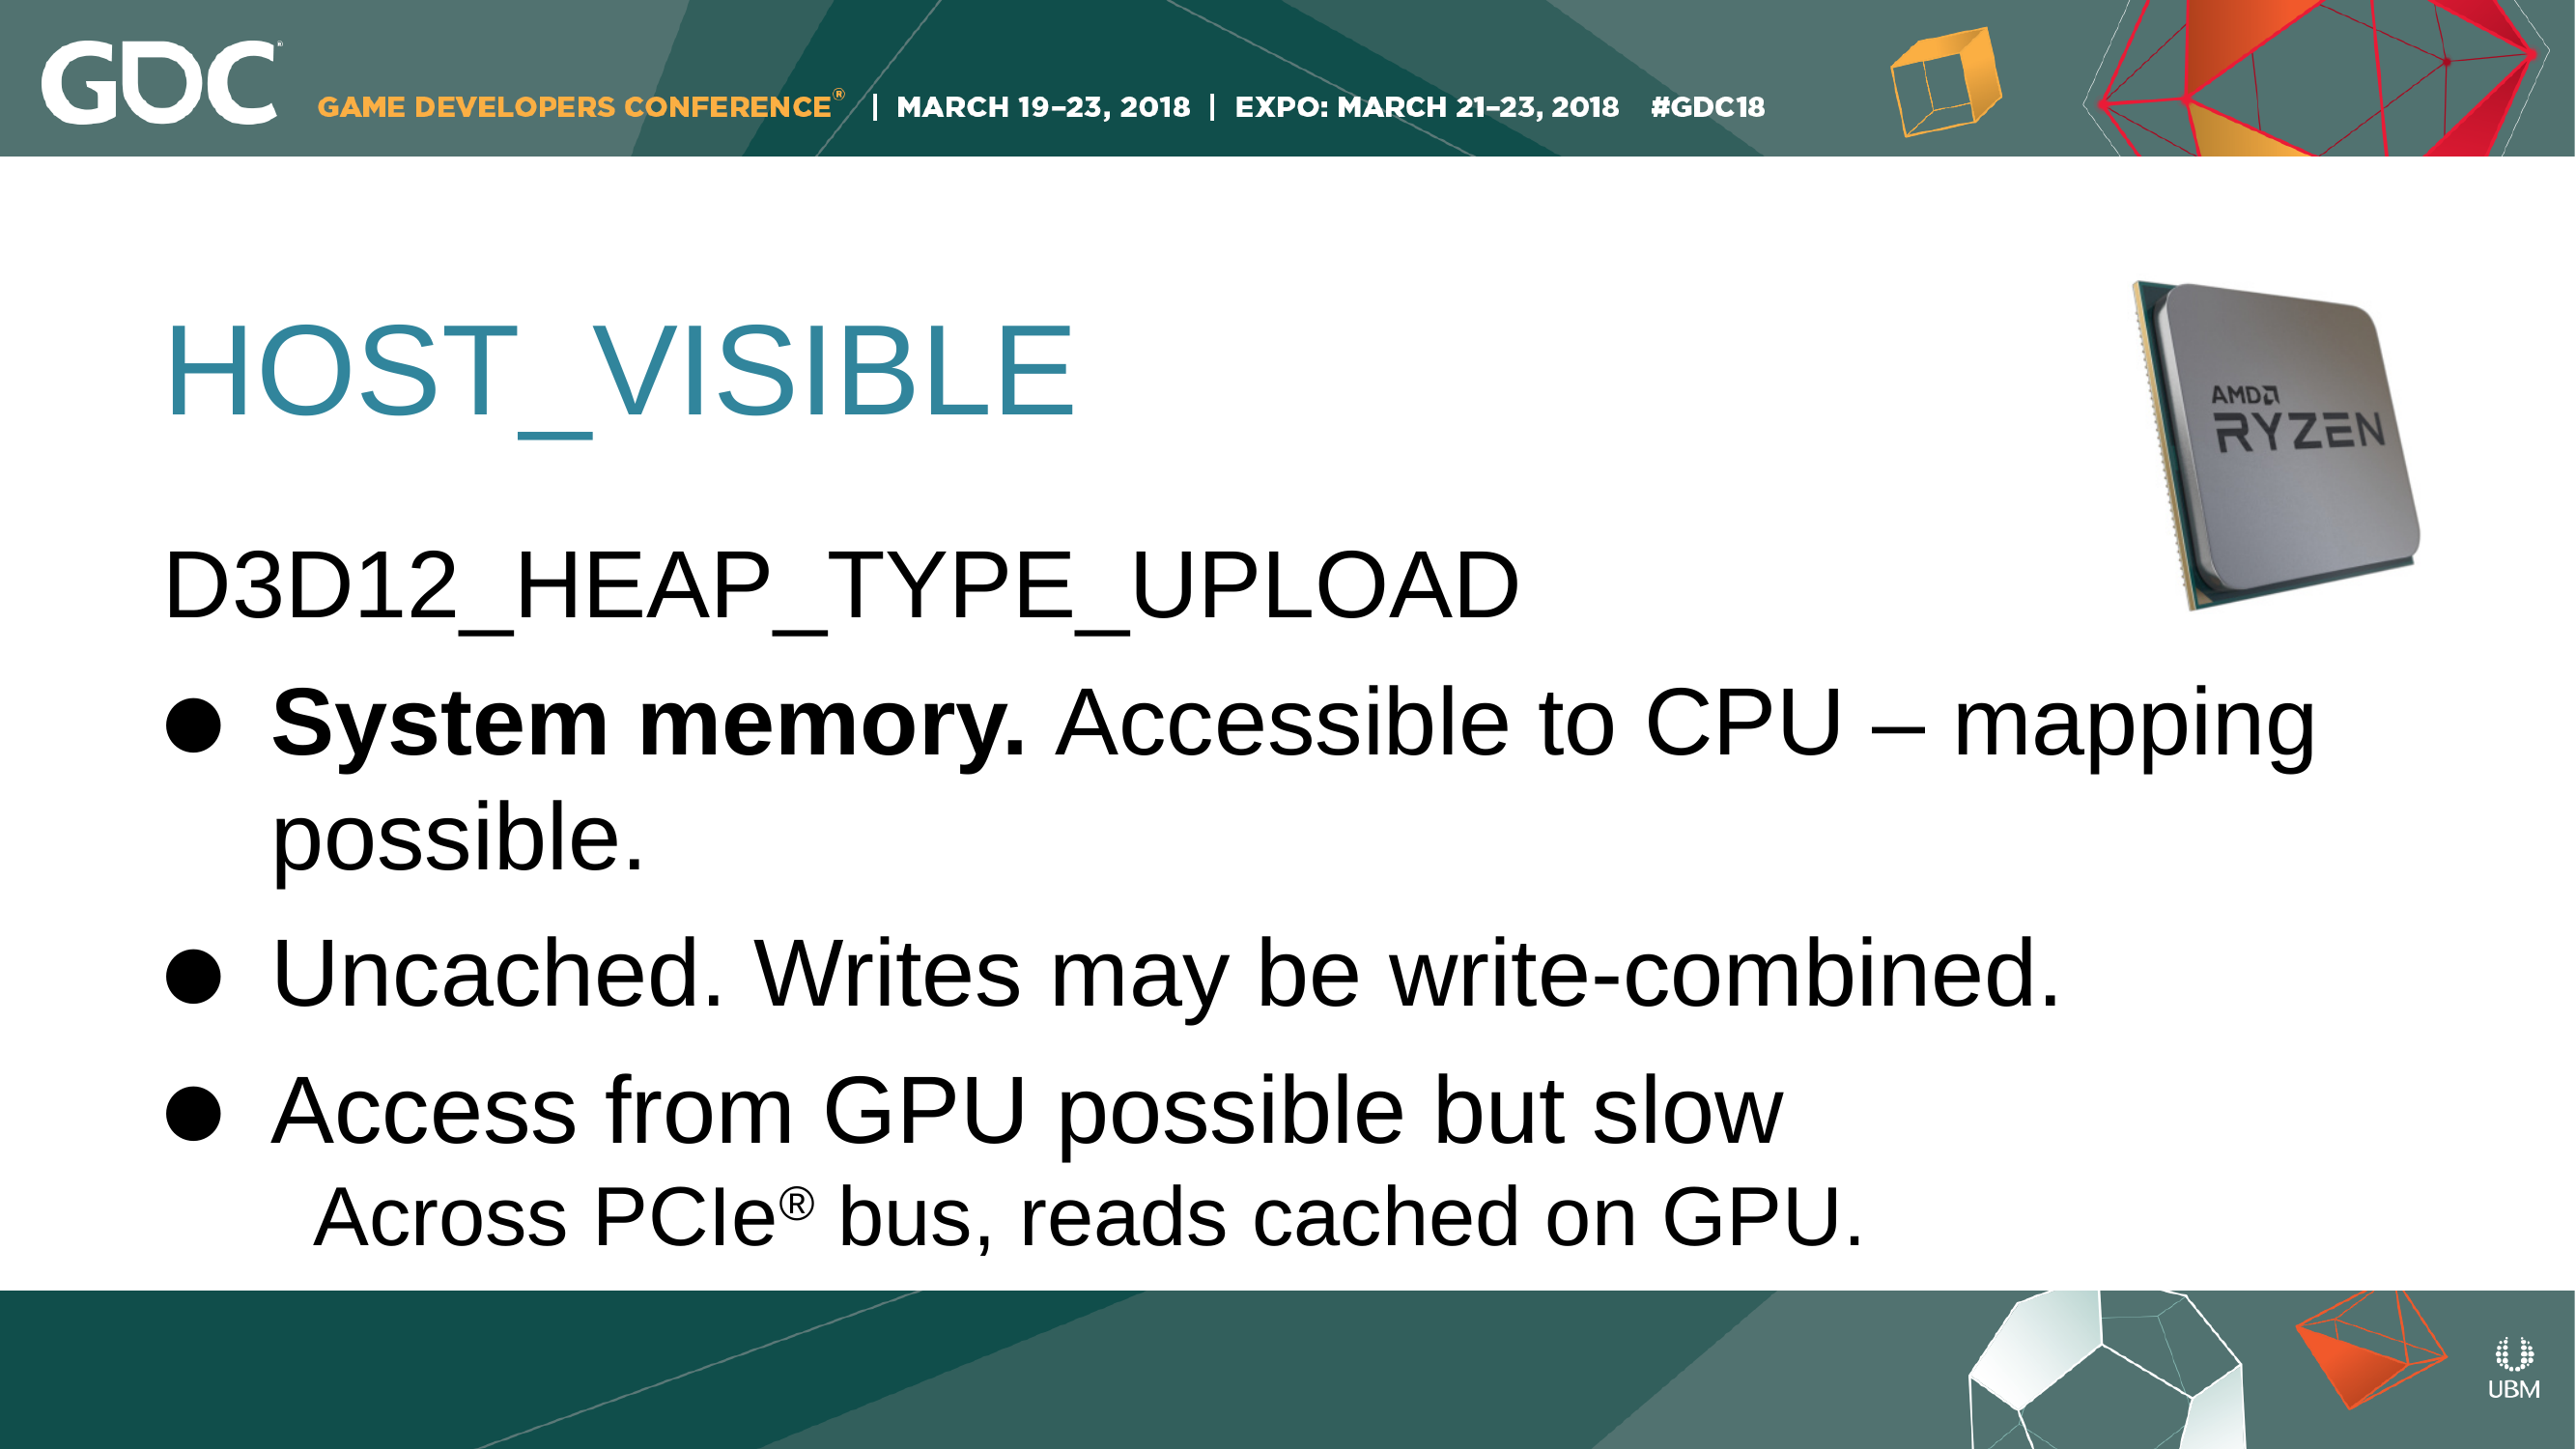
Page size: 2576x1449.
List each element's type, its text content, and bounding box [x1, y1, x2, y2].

list D3D12_HEAP_TYPE_UPLOAD System memory. Accessible to CPU – mapping possible. Uncached. Writes may be write-combined. Access from GPU possible but slow Across PCIe® bus, reads cached on GPU. [150, 509, 2426, 1284]
picture [0, 0, 2575, 1449]
title HOST_VISIBLE [150, 272, 2426, 495]
